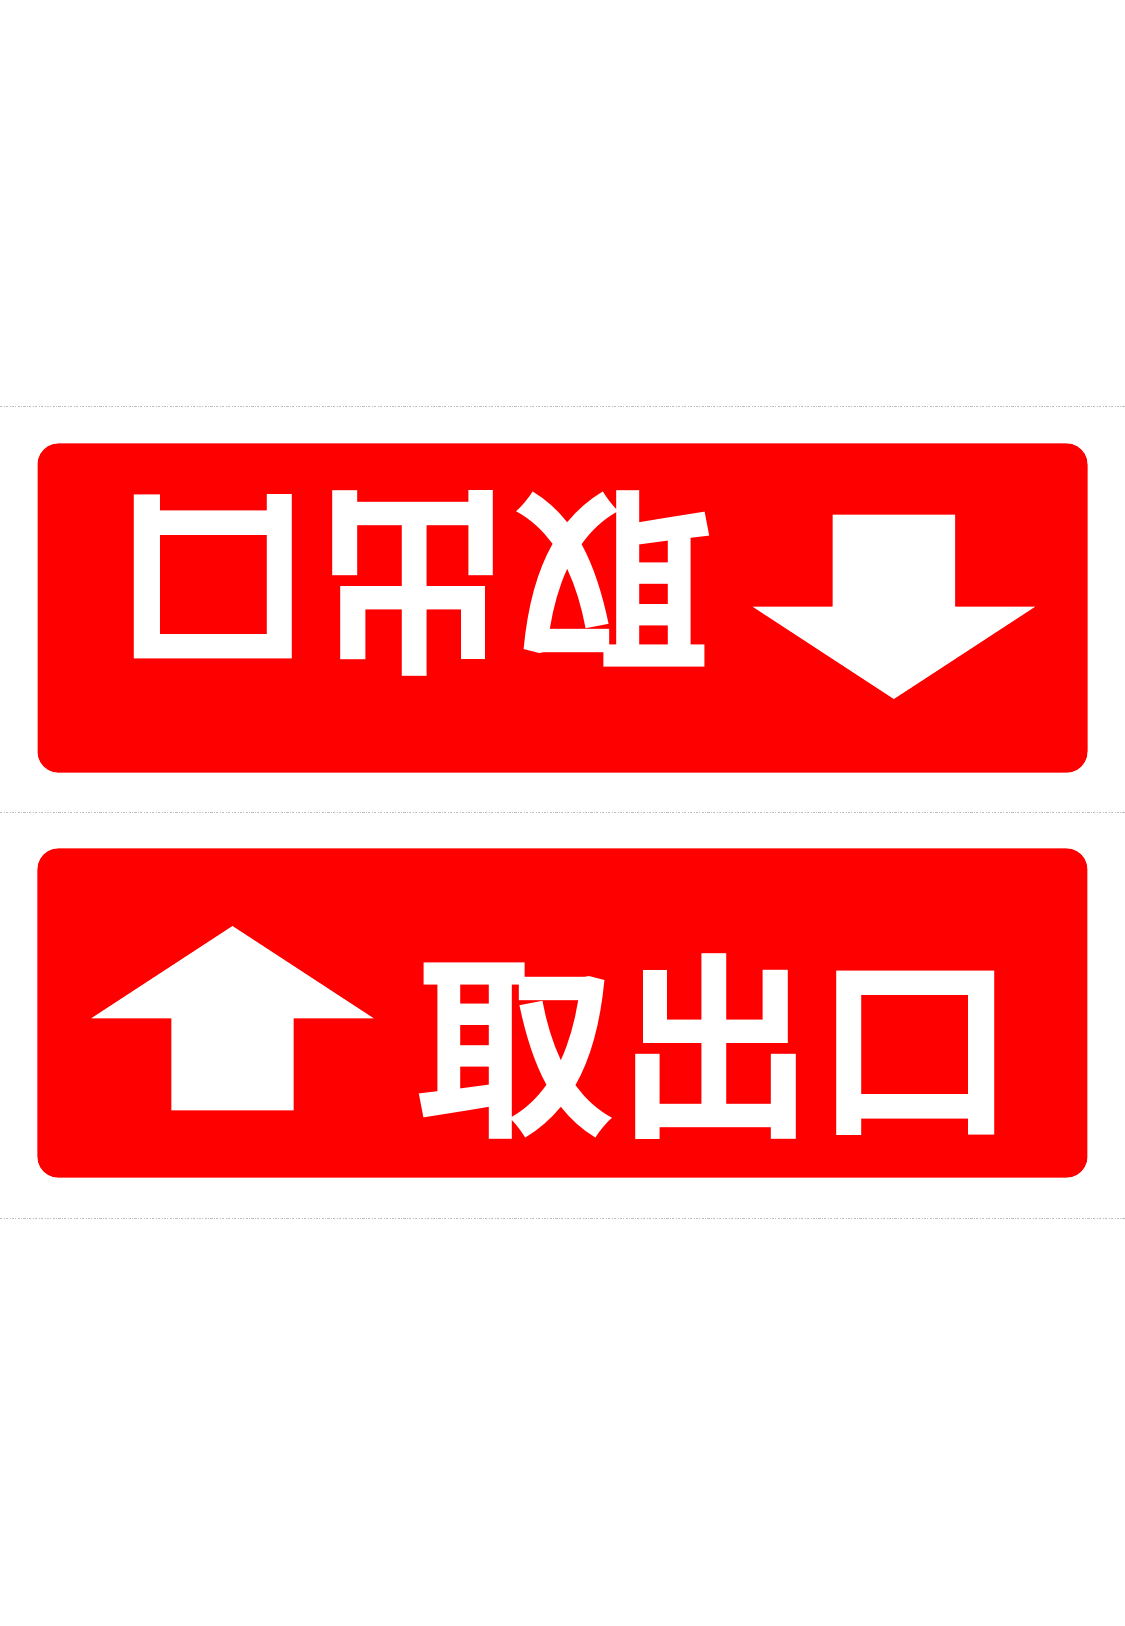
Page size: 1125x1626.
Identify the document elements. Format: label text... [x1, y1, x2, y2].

text_box [36, 442, 1089, 774]
text_box 取出口 [98, 461, 729, 716]
text_box [87, 924, 378, 1112]
text_box [36, 847, 1089, 1179]
text_box 取出口 [400, 914, 1031, 1170]
text_box [749, 513, 1039, 701]
